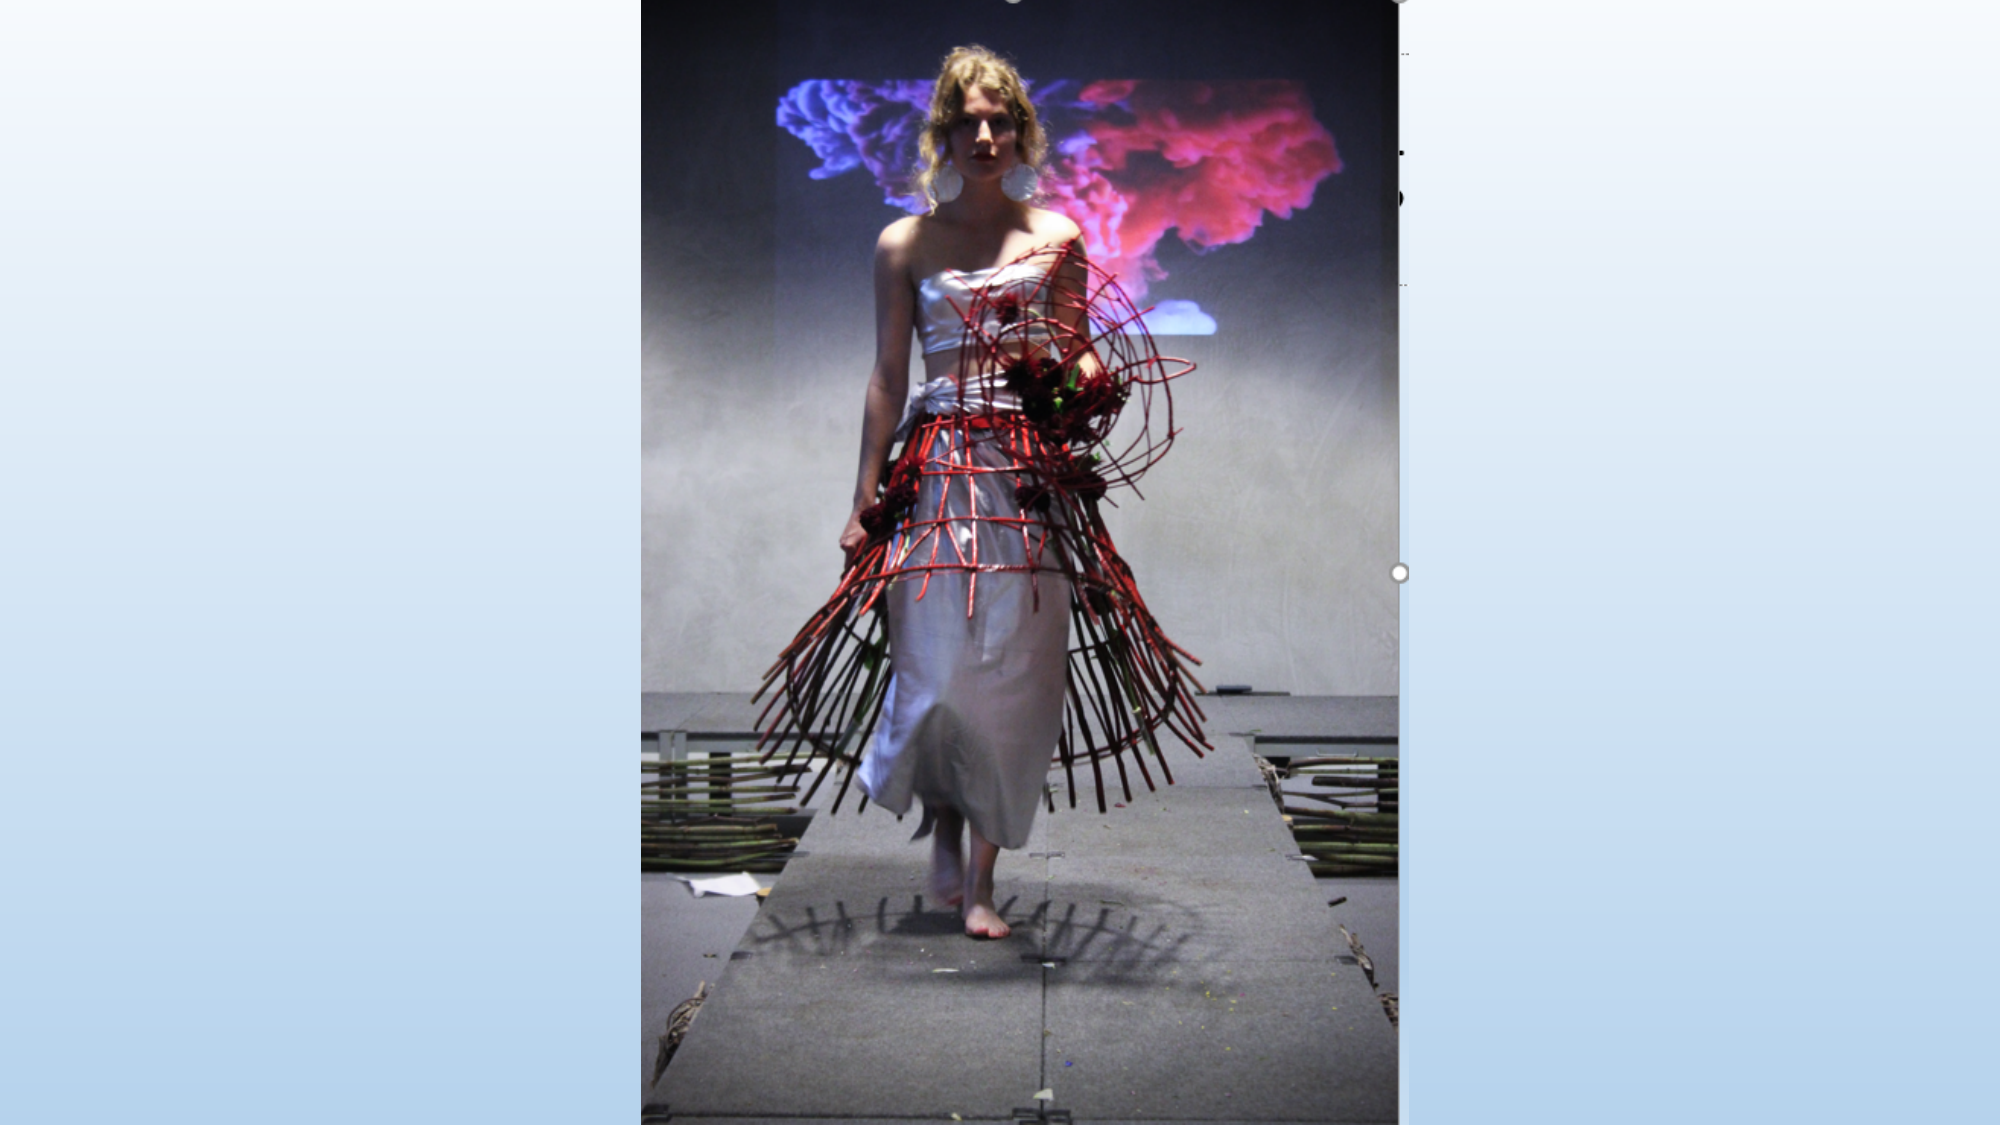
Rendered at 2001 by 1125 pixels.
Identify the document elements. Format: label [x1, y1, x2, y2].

picture [641, 0, 1409, 1125]
